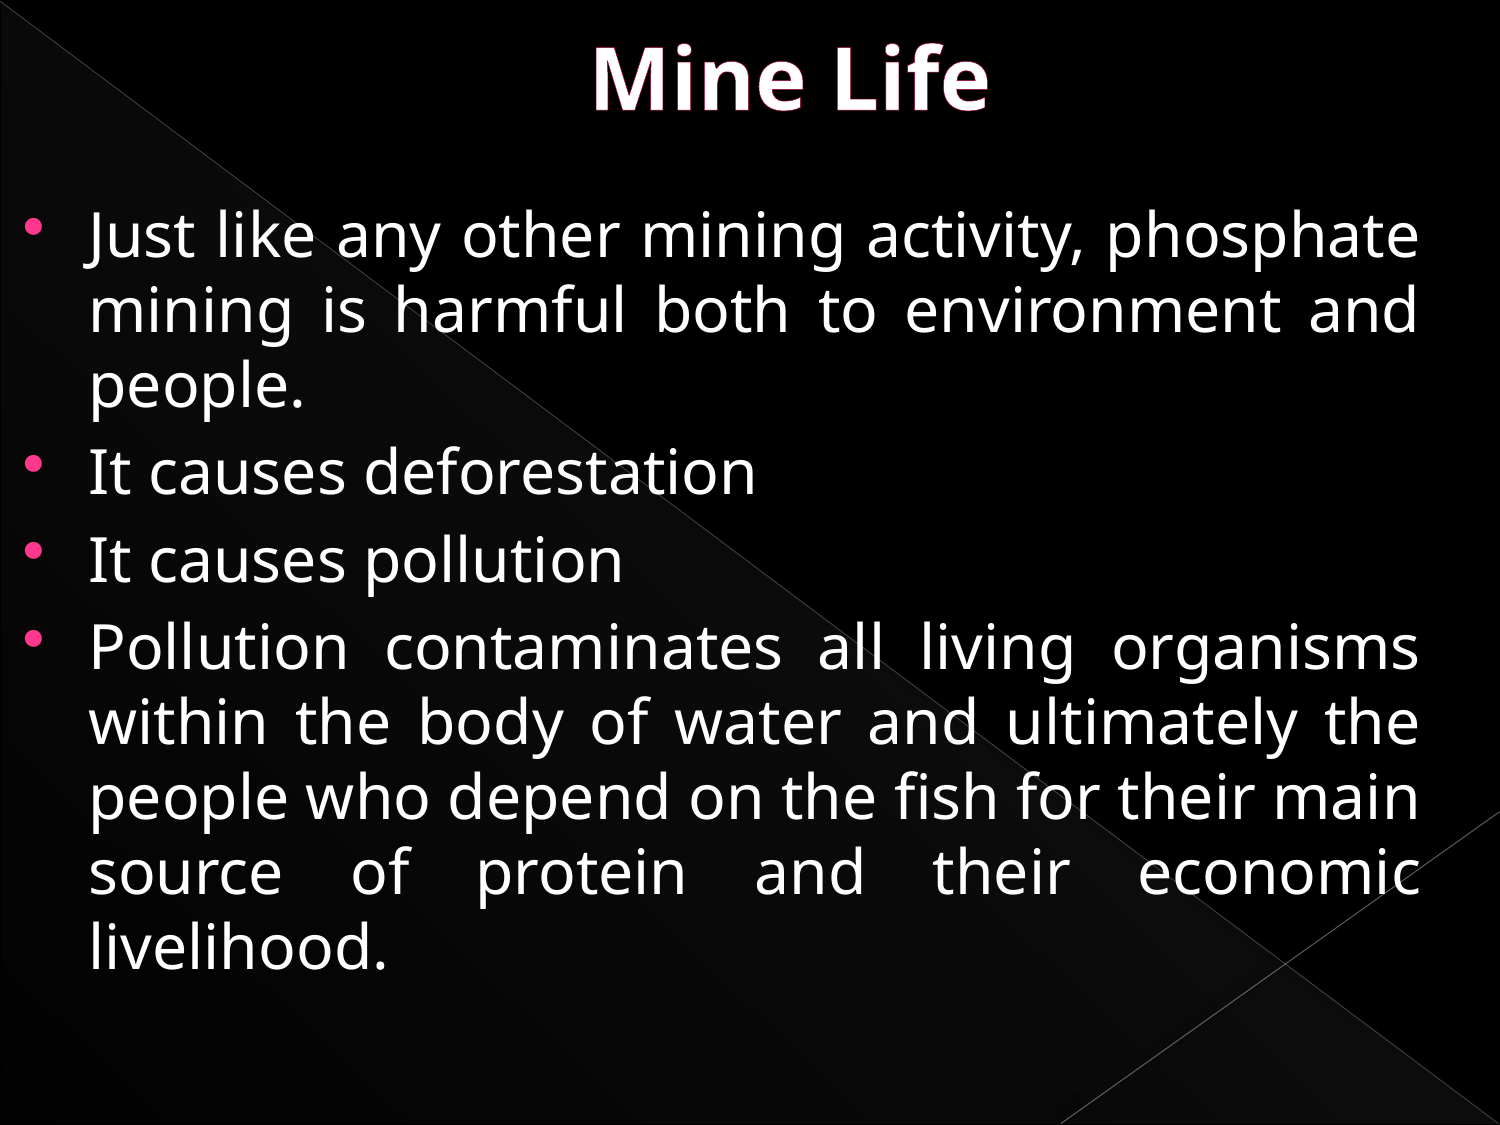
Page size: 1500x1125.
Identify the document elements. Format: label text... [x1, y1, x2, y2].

list Just like any other mining activity, phosphate mining is harmful both to environment and people. It causes deforestation It causes pollution Pollution contaminates all living organisms within the body of water and ultimately the people who depend on the fish for their main source of protein and their economic livelihood. [0, 187, 1438, 1125]
title Mine Life [0, 0, 1500, 150]
